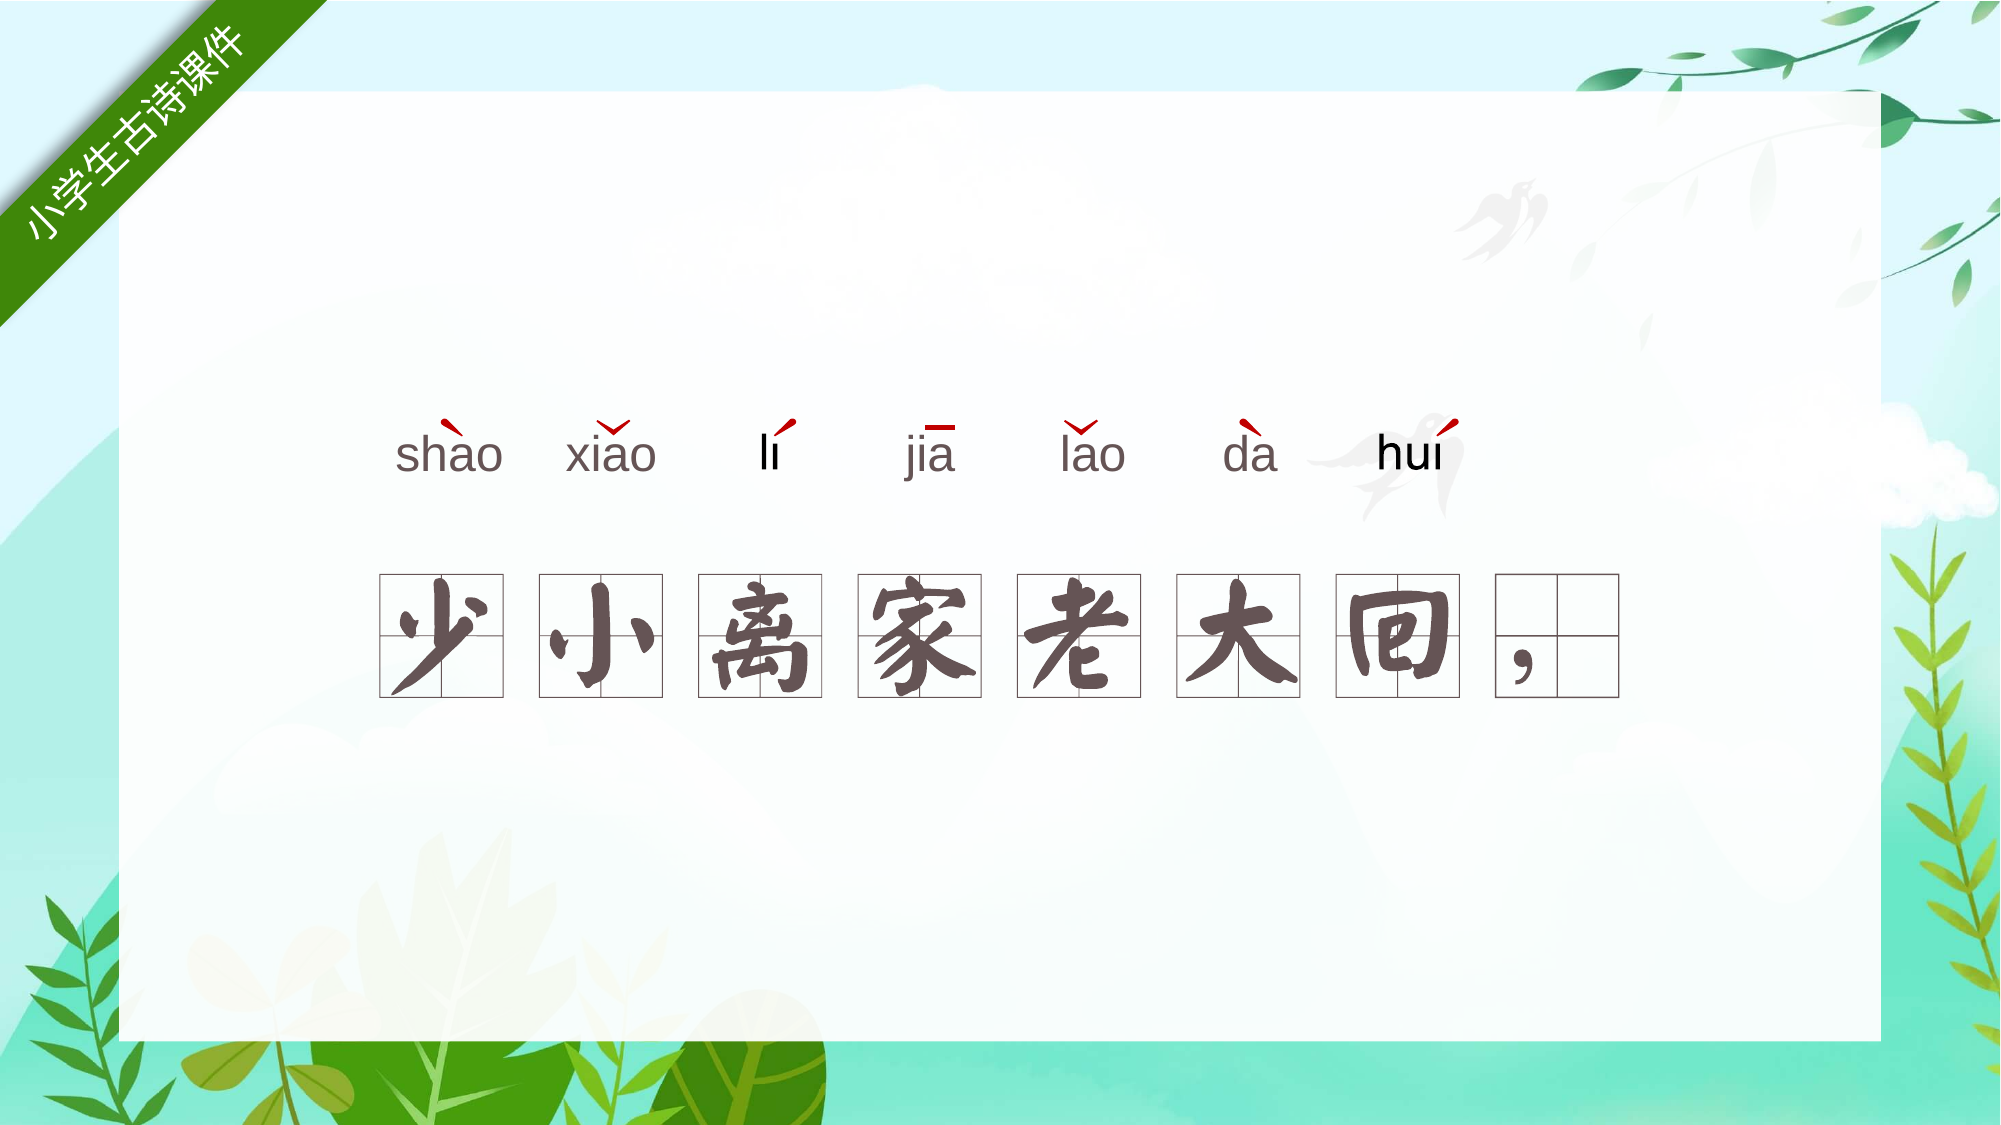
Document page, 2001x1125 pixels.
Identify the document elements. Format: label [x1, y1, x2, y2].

text_box [538, 573, 663, 698]
text_box [1016, 573, 1142, 698]
text_box [379, 413, 1459, 490]
text_box [698, 573, 823, 698]
text_box [1176, 573, 1301, 698]
text_box [1494, 573, 1620, 699]
text_box [857, 573, 982, 698]
picture [0, 1, 214, 215]
text_box [379, 573, 504, 698]
text_box [1335, 573, 1460, 698]
picture [0, 1, 2001, 1125]
